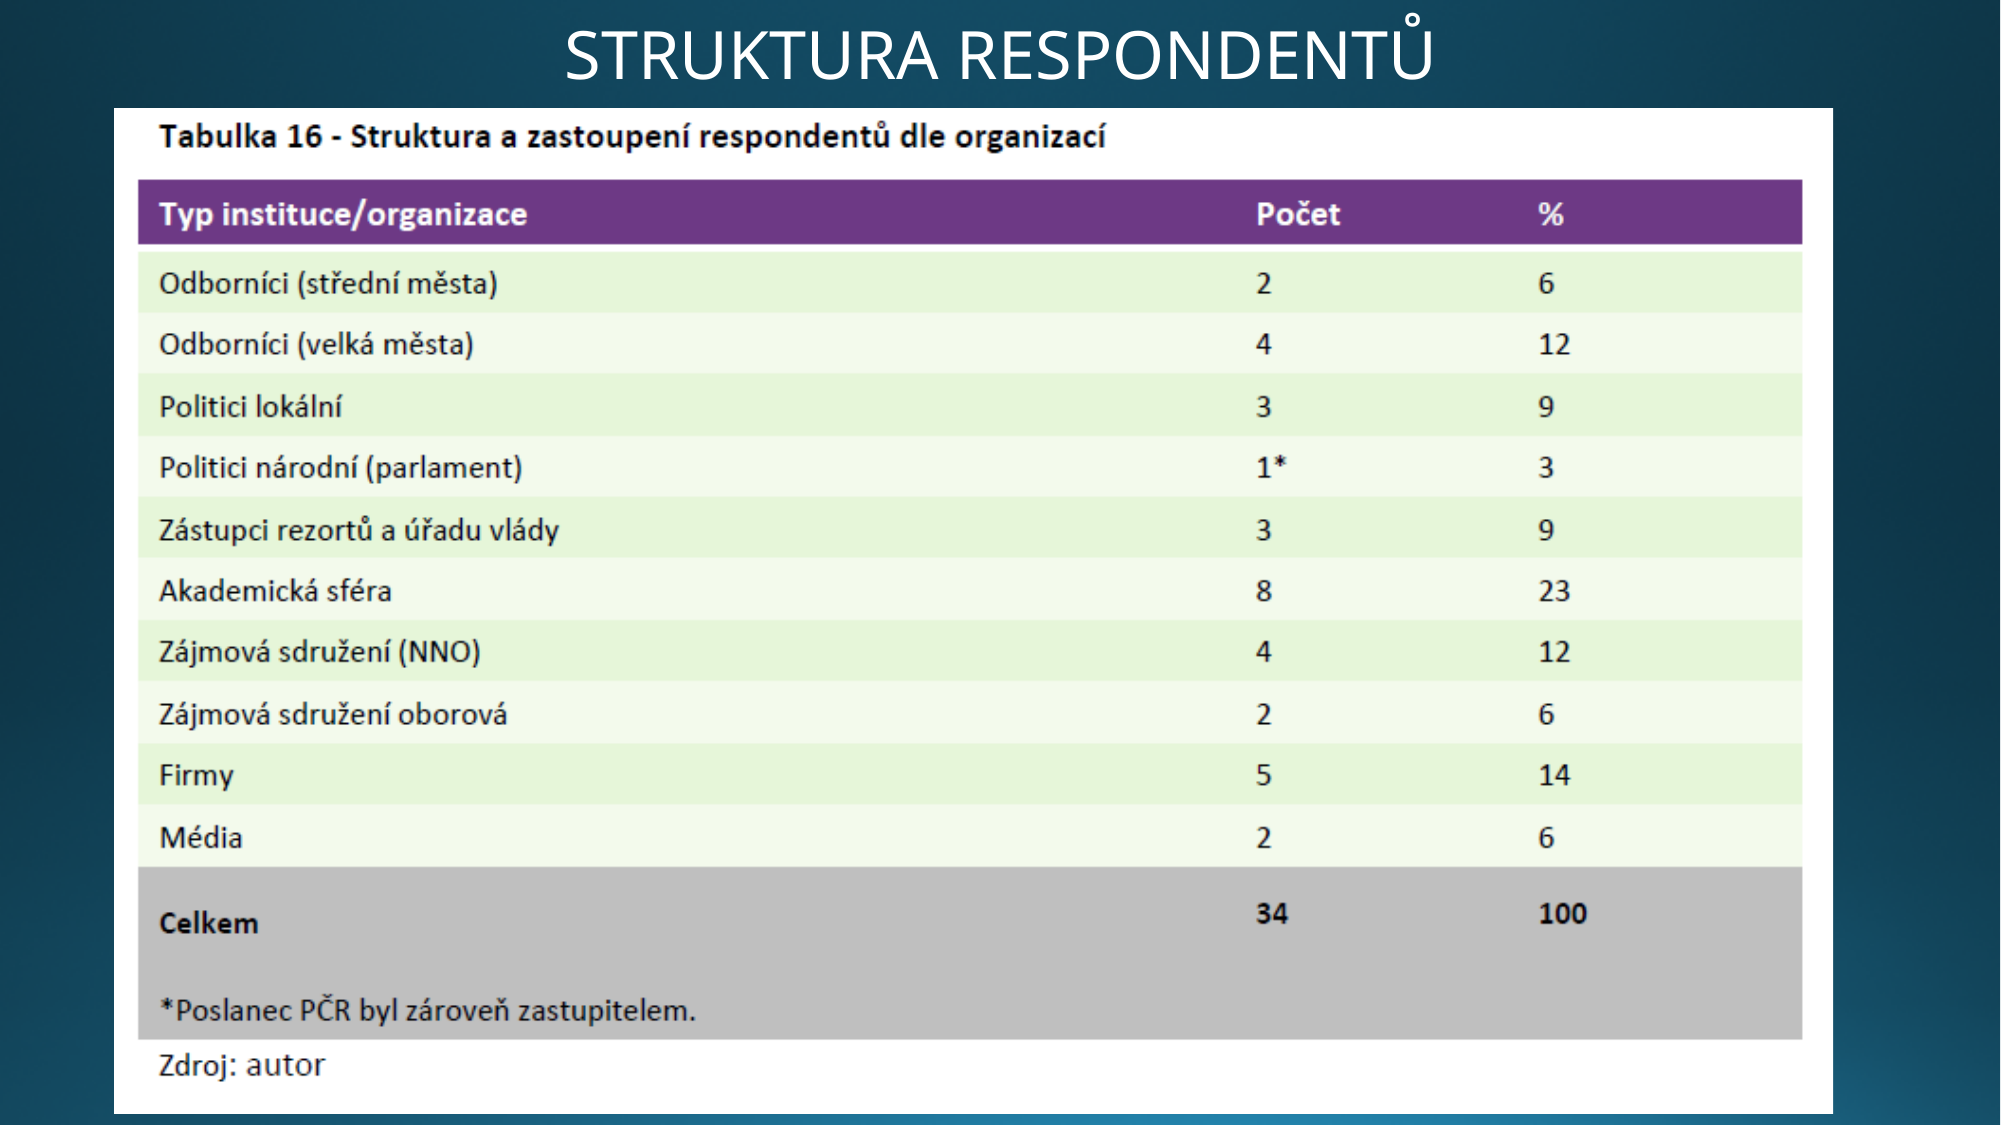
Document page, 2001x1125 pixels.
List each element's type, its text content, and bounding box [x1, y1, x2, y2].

picture [0, 0, 2001, 1125]
title STRUKTURA RESPONDENTŮ [251, 2, 1752, 108]
